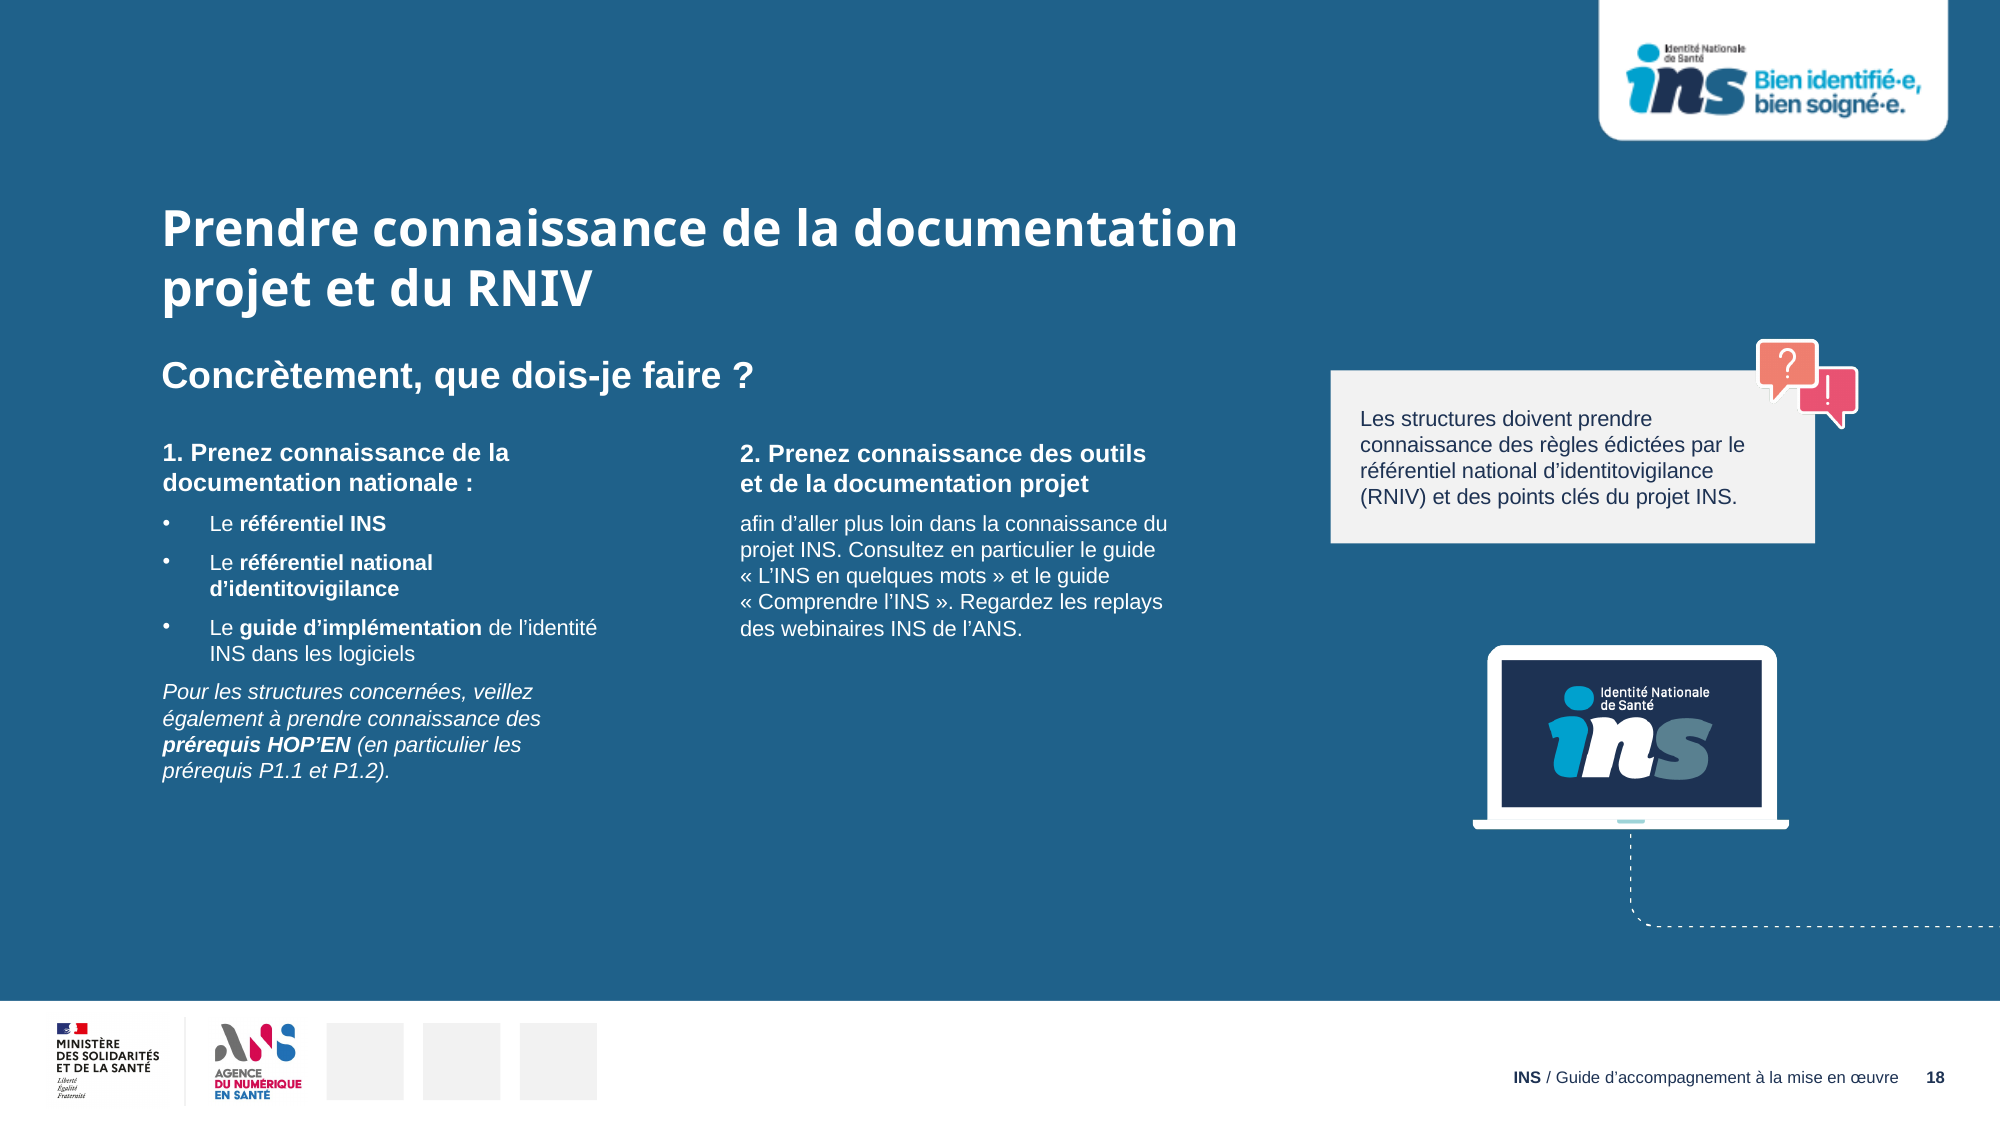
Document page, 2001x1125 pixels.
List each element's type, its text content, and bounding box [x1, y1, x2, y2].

text_box Concrètement, que dois-je faire ? [161, 333, 809, 429]
picture [208, 1017, 308, 1106]
text_box 2. Prenez connaissance des outils et de la documentation projet afin d’aller plus loin dans la connaissance du projet INS. Consultez en particulier le guide « L’INS en quelques mots » et le guide « Comprendre l’INS ». Regardez les replays des webinaires INS de l’ANS. [740, 437, 1224, 844]
picture [46, 1012, 170, 1109]
picture [1295, 467, 2000, 1106]
picture [1739, 315, 1872, 448]
text_box Les structures doivent prendre connaissance des règles édictées par le référentiel national d’identitovigilance (RNIV) et des points clés du projet INS. [1330, 370, 1816, 466]
text_box Prendre connaissance de la documentation projet et du RNIV [161, 196, 1509, 325]
text_box 1. Prenez connaissance de la documentation nationale : Le référentiel INS Le référentiel national d’identitovigilance Le guide d’implémentation de l’identité INS dans les logiciels Pour les structures concernées, veillez également à prendre connaissance des prérequis HOP’EN (en particulier les prérequis P1.1 et P1.2). [162, 436, 647, 844]
